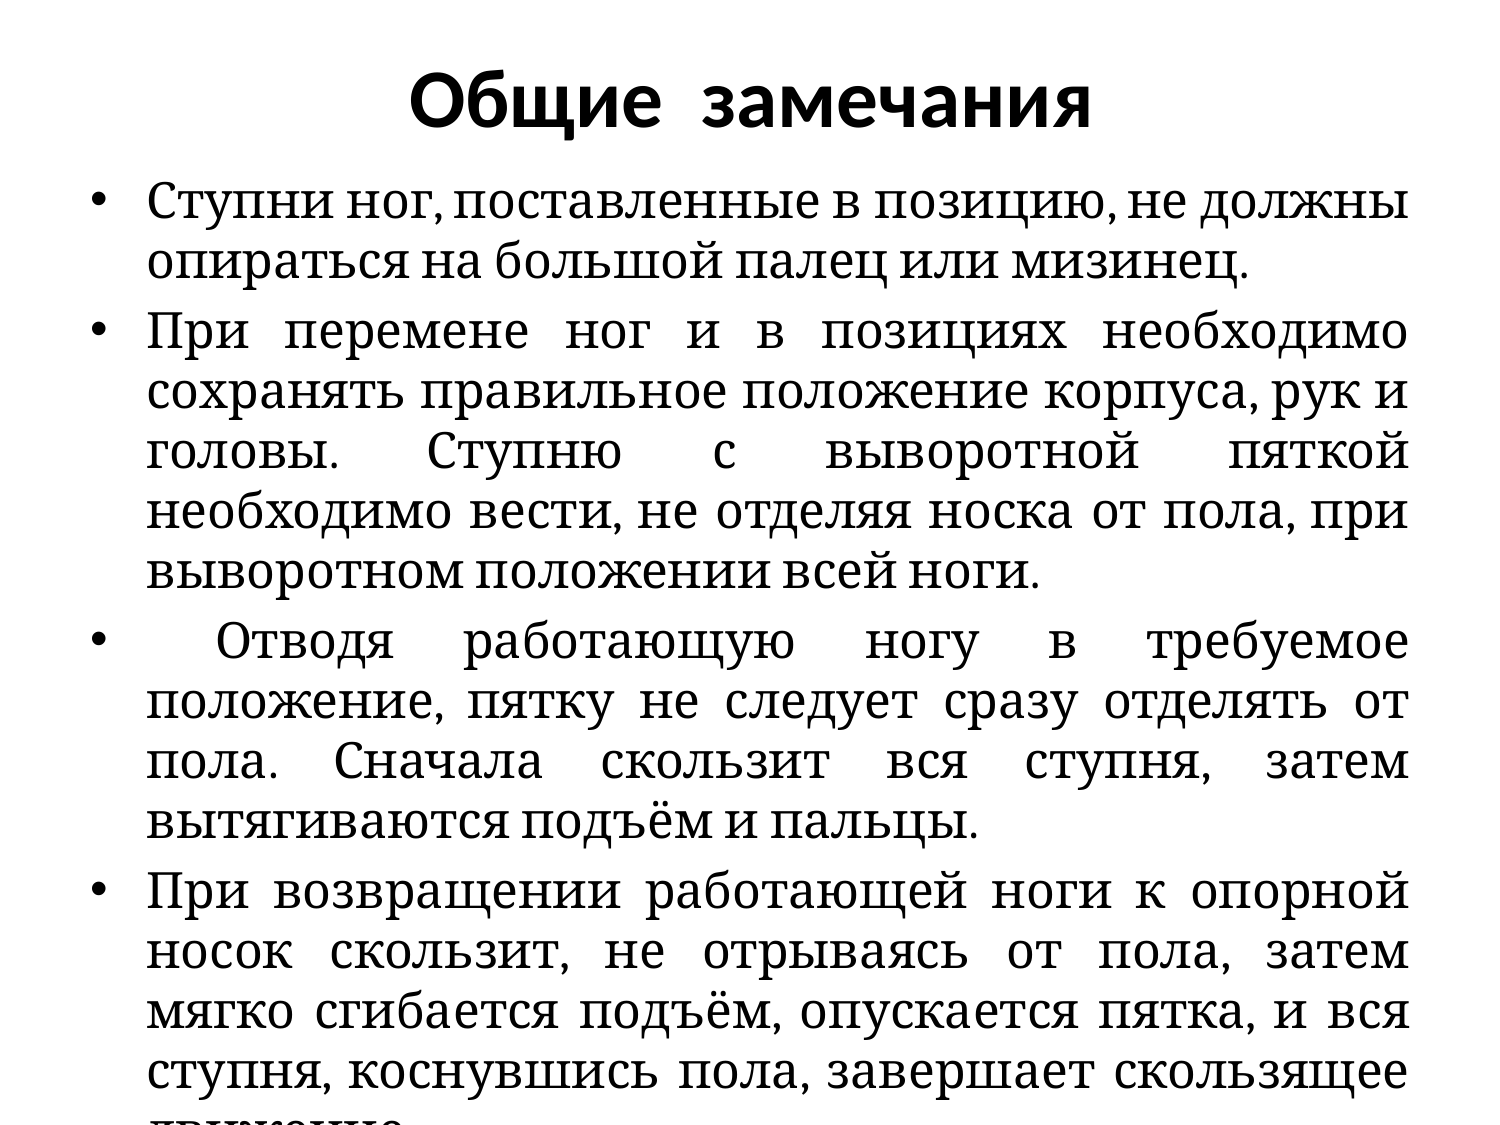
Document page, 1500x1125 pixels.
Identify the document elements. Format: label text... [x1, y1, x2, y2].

title Общие замечания [76, 0, 1427, 188]
list Ступни ног, поставленные в позицию, не должны опираться на большой палец или мизинец. При перемене ног и в позициях необходимо сохранять правильное положение корпуса, рук и головы. Ступню с выворотной пяткой необходимо вести, не отделяя носка от пола, при выворотном положении всей ноги. Отводя работающую ногу в требуемое положение, пятку не следует сразу отделять от пола. Сначала скользит вся ступня, затем вытягиваются подъём и пальцы. При возвращении работающей ноги к опорной носок скользит, не отрываясь от пола, затем мягко сгибается подъём, опускается пятка, и вся ступня, коснувшись пола, завершает скользящее движение. [75, 160, 1425, 1083]
